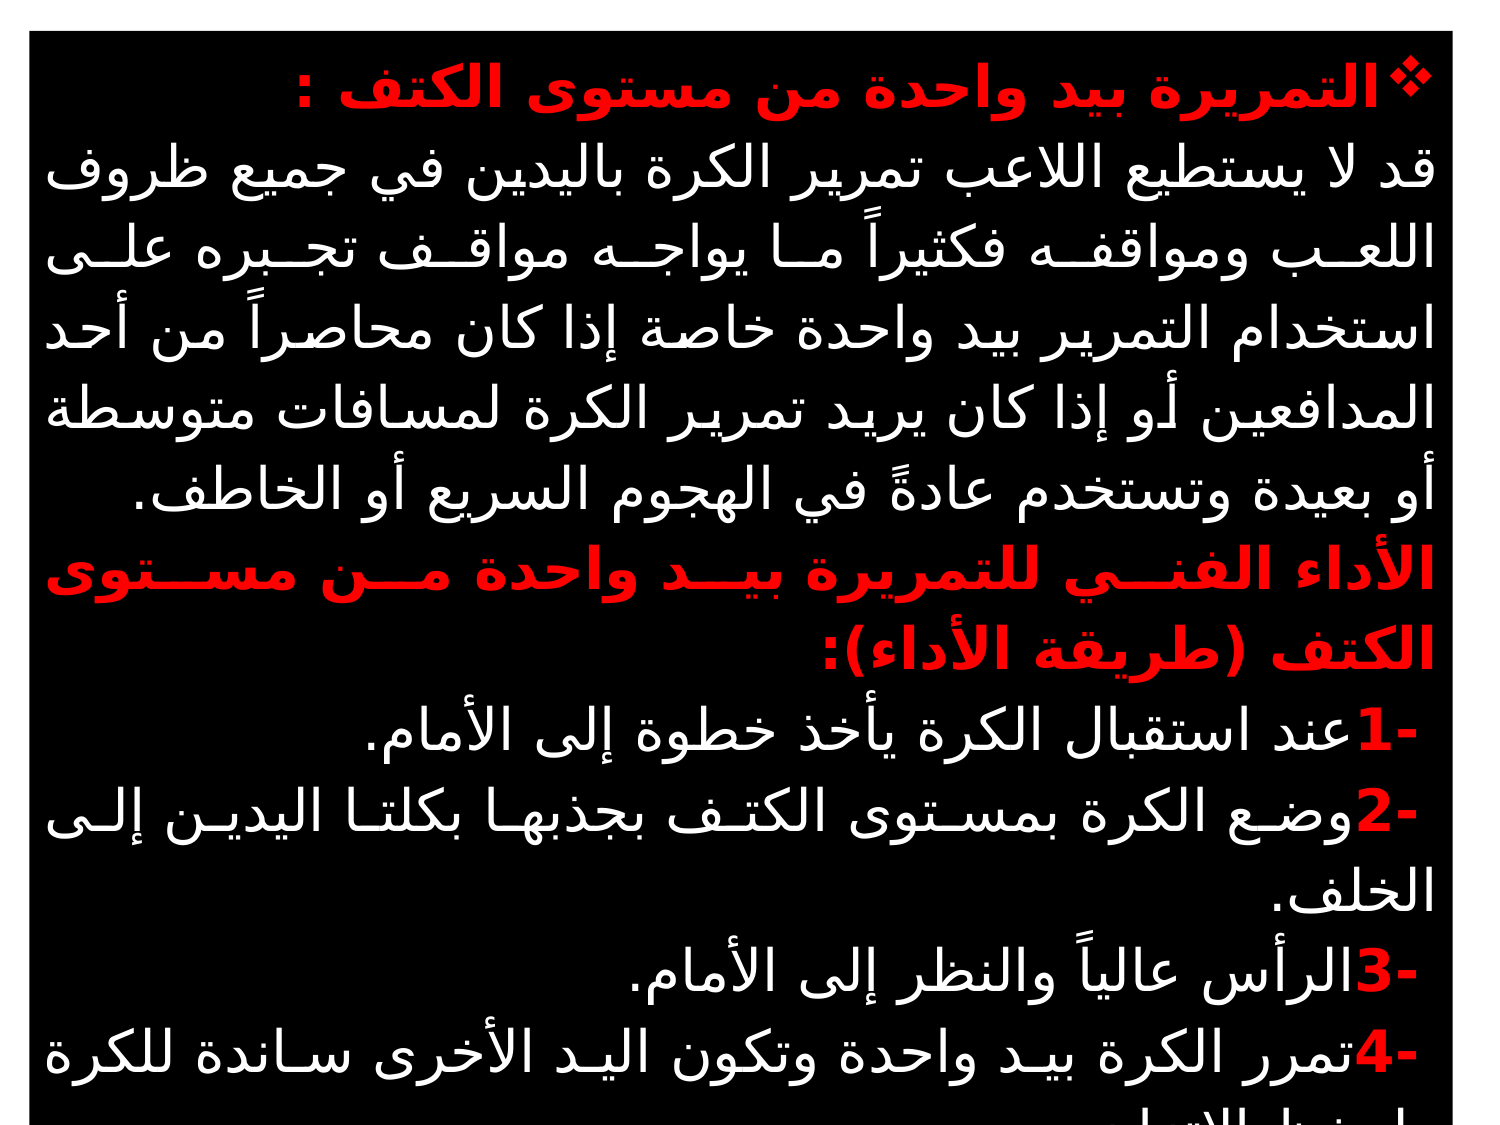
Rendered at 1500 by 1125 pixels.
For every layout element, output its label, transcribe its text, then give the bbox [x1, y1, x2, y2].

text_box التمريرة بيد واحدة من مستوى الكتف : قد لا يستطيع اللاعب تمرير الكرة باليدين في جميع ظروف اللعب ومواقفه فكثيراً ما يواجه مواقف تجبره على استخدام التمرير بيد واحدة خاصة إذا كان محاصراً من أحد المدافعين أو إذا كان يريد تمرير الكرة لمسافات متوسطة أو بعيدة وتستخدم عادةً في الهجوم السريع أو الخاطف. الأداء الفني للتمريرة بيد واحدة من مستوى الكتف (طريقة الأداء): -1عند استقبال الكرة يأخذ خطوة إلى الأمام. -2وضع الكرة بمستوى الكتف بجذبها بكلتا اليدين إلى الخلف. -3الرأس عالياً والنظر إلى الأمام. -4تمرر الكرة بيد واحدة وتكون اليد الأخرى ساندة للكرة ولحفظ الإتزان. -5يتم التمرير بدفع الكرة بالذراع بمده بالكامل ودفع الكرة برسغ اليد والأصابع -6نقل الرجل الخلفية إلى الأمام لإكساب الكرة قوة دافعة لازمة والحفاظ على إتزان الجسم. [29, 30, 1453, 1125]
